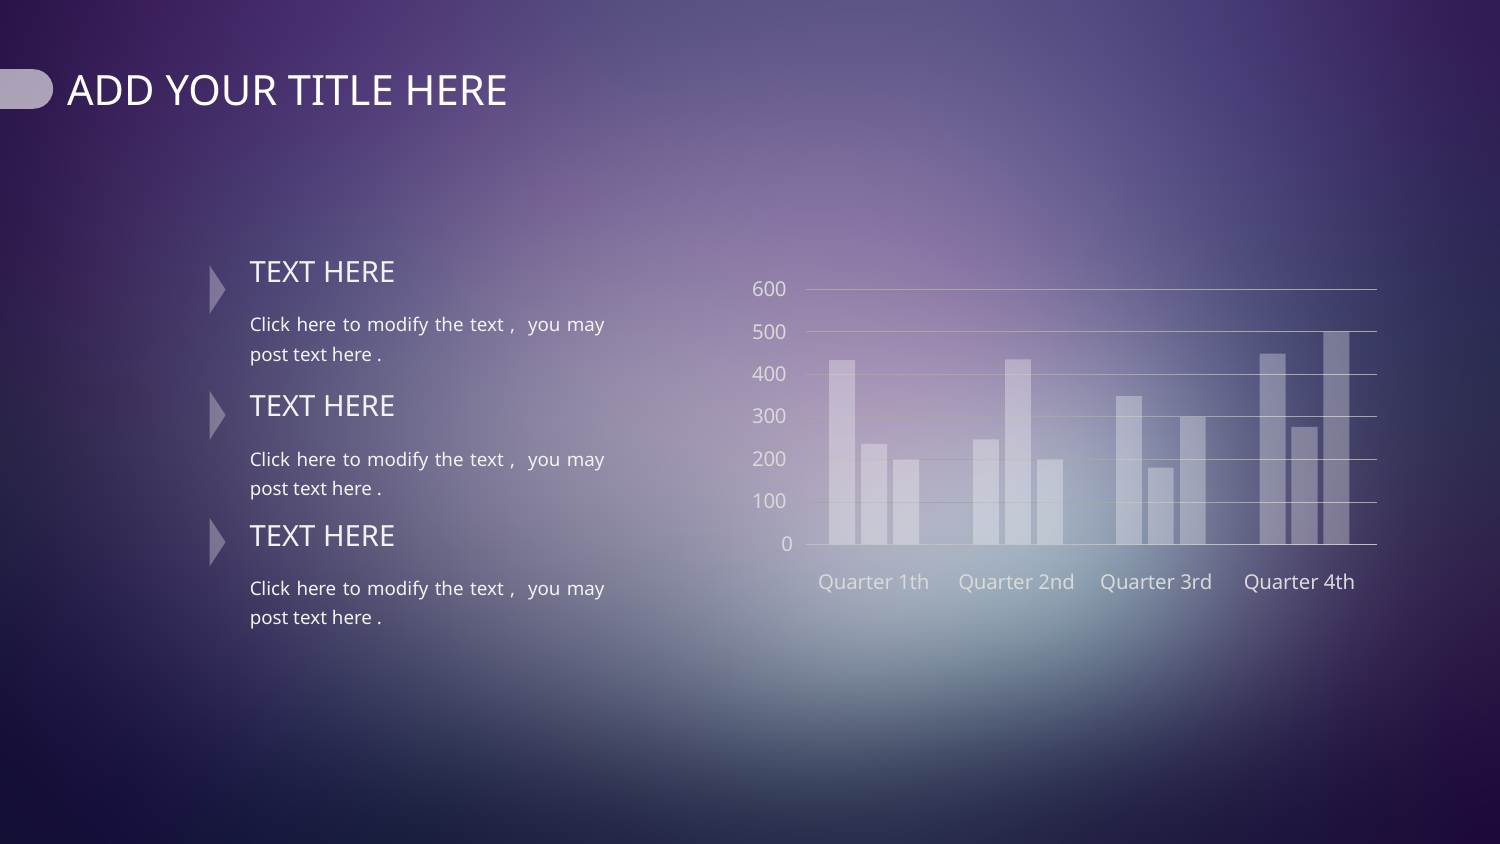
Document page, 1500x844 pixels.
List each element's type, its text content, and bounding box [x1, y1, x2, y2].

text_box TEXT HERE [238, 253, 457, 289]
text_box [1291, 426, 1318, 545]
text_box [1180, 416, 1206, 545]
text_box 600 [740, 270, 798, 307]
text_box 400 [740, 355, 798, 392]
text_box [973, 439, 999, 545]
text_box Click here to modify the text , you may post text here . [238, 300, 616, 371]
text_box TEXT HERE [238, 387, 457, 423]
text_box [1323, 331, 1350, 545]
text_box TEXT HERE [238, 517, 457, 553]
text_box [1116, 396, 1142, 545]
text_box [1148, 467, 1174, 545]
text_box [861, 443, 888, 545]
text_box [209, 390, 226, 440]
text_box Quarter 4th [1232, 563, 1367, 599]
text_box [1005, 359, 1031, 545]
text_box 300 [740, 398, 798, 434]
picture [0, 0, 1500, 844]
text_box [209, 517, 226, 567]
text_box Click here to modify the text , you may post text here . [238, 434, 616, 505]
text_box [829, 360, 856, 545]
text_box Quarter 1th [801, 563, 941, 599]
text_box [1259, 353, 1286, 545]
text_box 0 [770, 525, 805, 561]
text_box [893, 459, 920, 545]
text_box [209, 265, 226, 314]
text_box Quarter 3rd [1089, 563, 1224, 599]
text_box [1037, 459, 1063, 545]
text_box 500 [740, 313, 798, 349]
text_box [0, 69, 54, 109]
text_box 100 [740, 483, 798, 519]
text_box 200 [740, 440, 798, 477]
text_box Quarter 2nd [947, 563, 1087, 599]
text_box Click here to modify the text , you may post text here . [238, 564, 616, 634]
